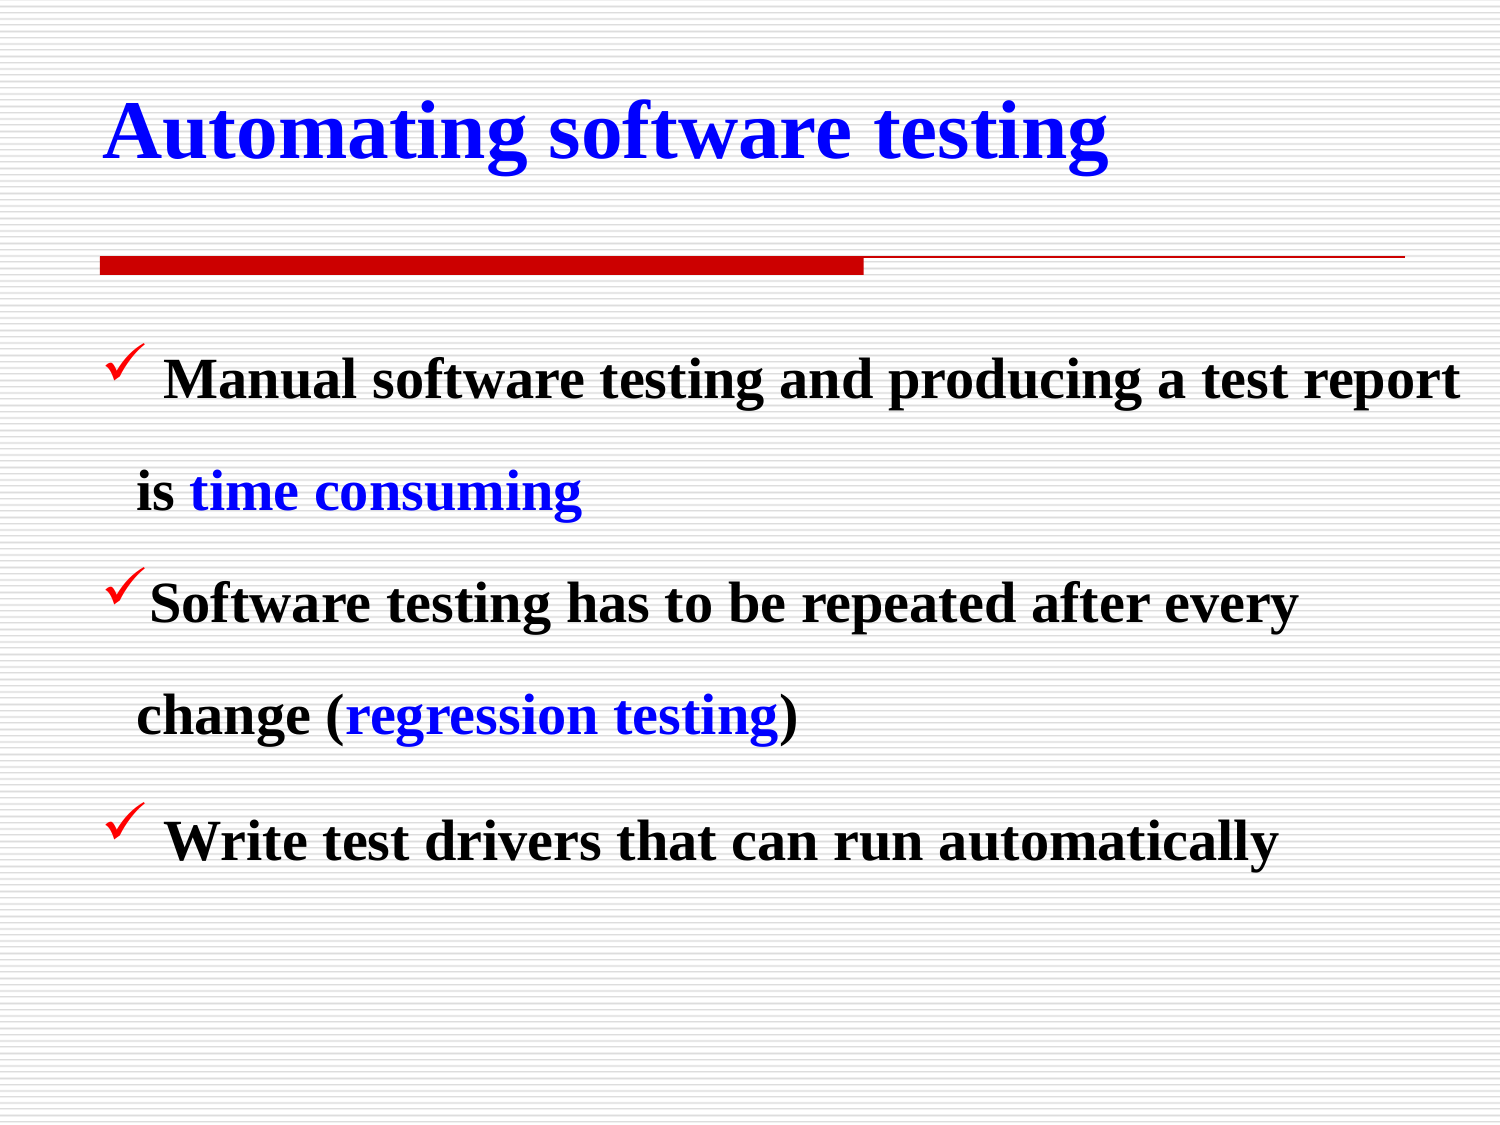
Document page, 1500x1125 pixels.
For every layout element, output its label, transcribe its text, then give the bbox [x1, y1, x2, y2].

text_box Manual software testing and producing a test report is time consuming Software testing has to be repeated after every change (regression testing) Write test drivers that can run automatically [86, 290, 1500, 882]
picture [0, 0, 1500, 1125]
text_box Automating software testing [87, 67, 1125, 183]
